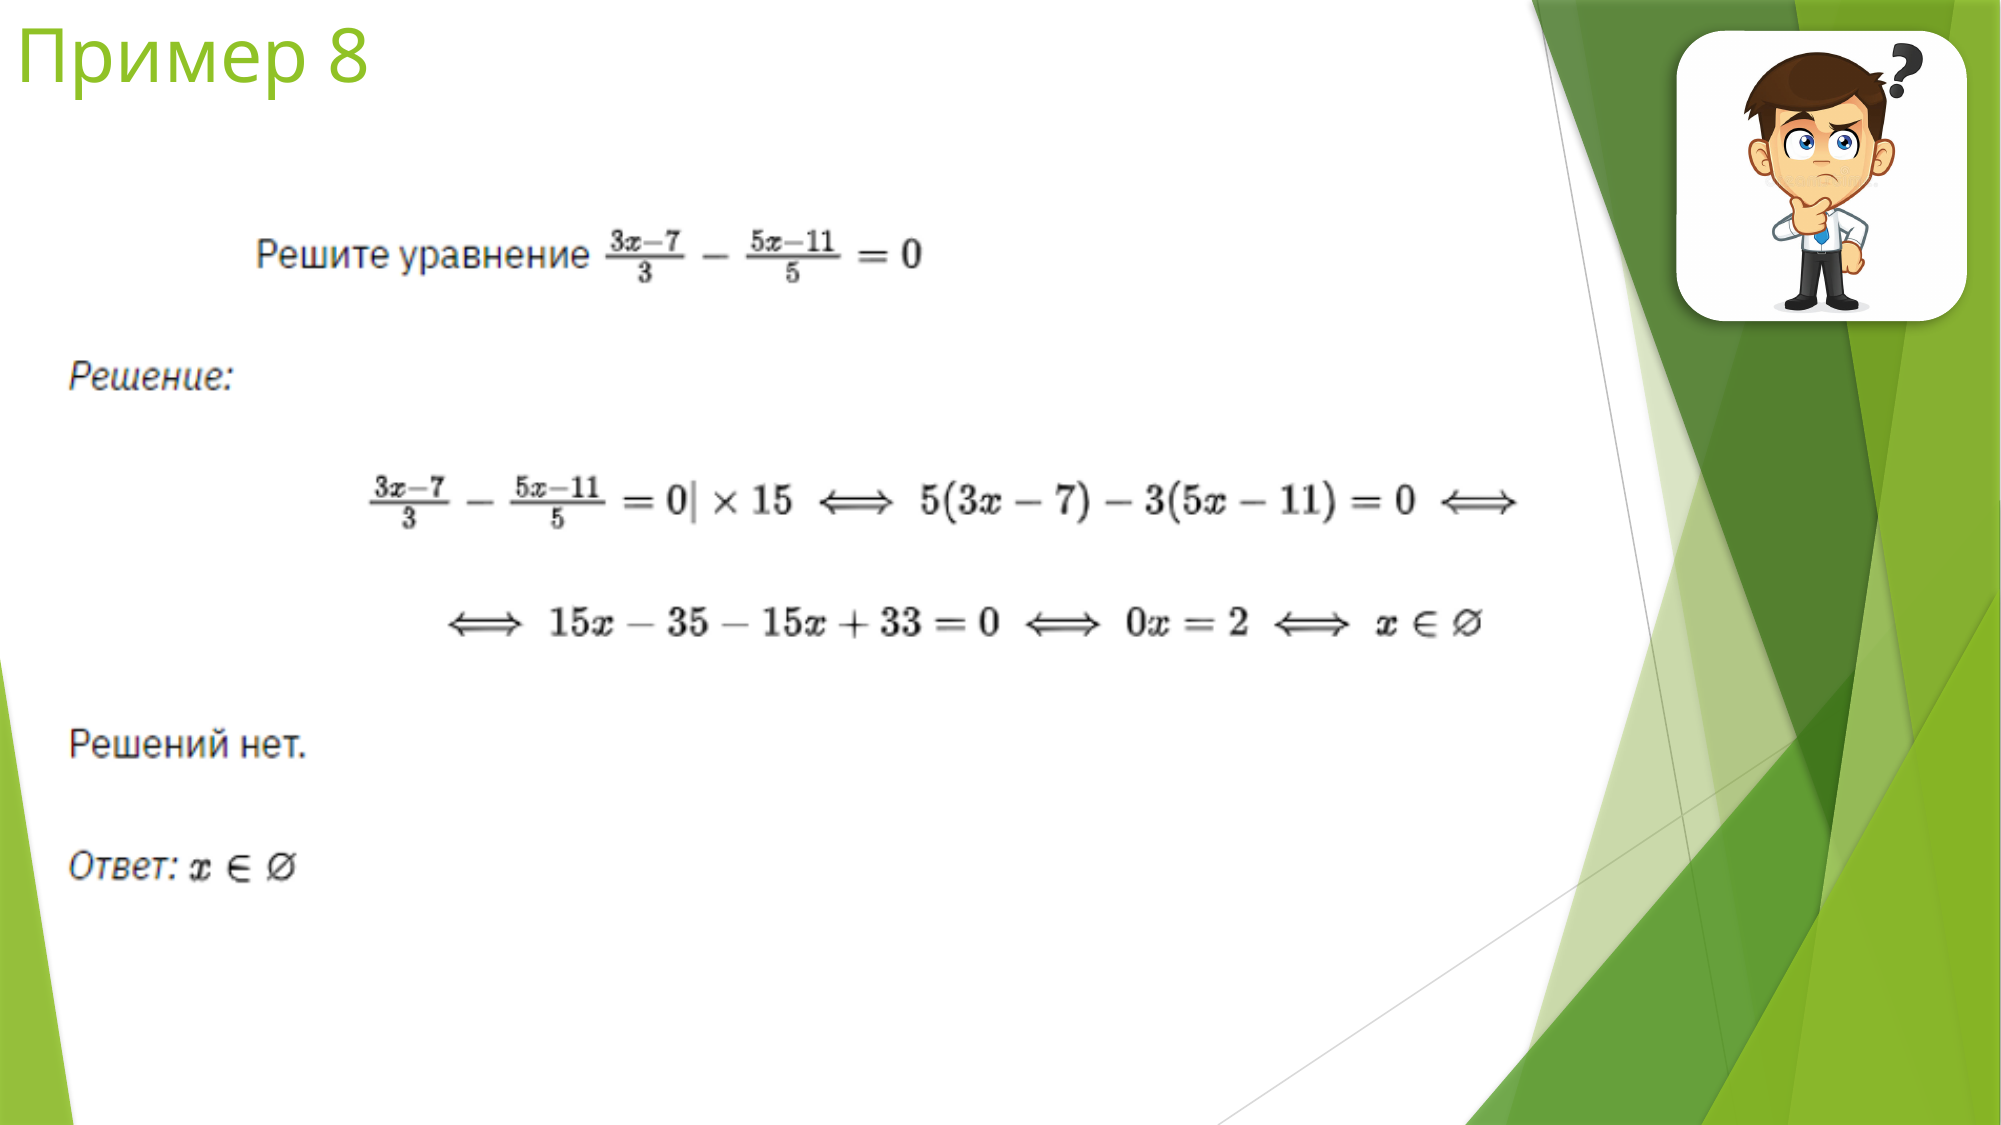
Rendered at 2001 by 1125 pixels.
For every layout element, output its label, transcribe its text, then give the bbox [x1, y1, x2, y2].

picture [1675, 30, 1968, 322]
title Пример 8 [0, 0, 1411, 217]
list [50, 216, 1543, 899]
